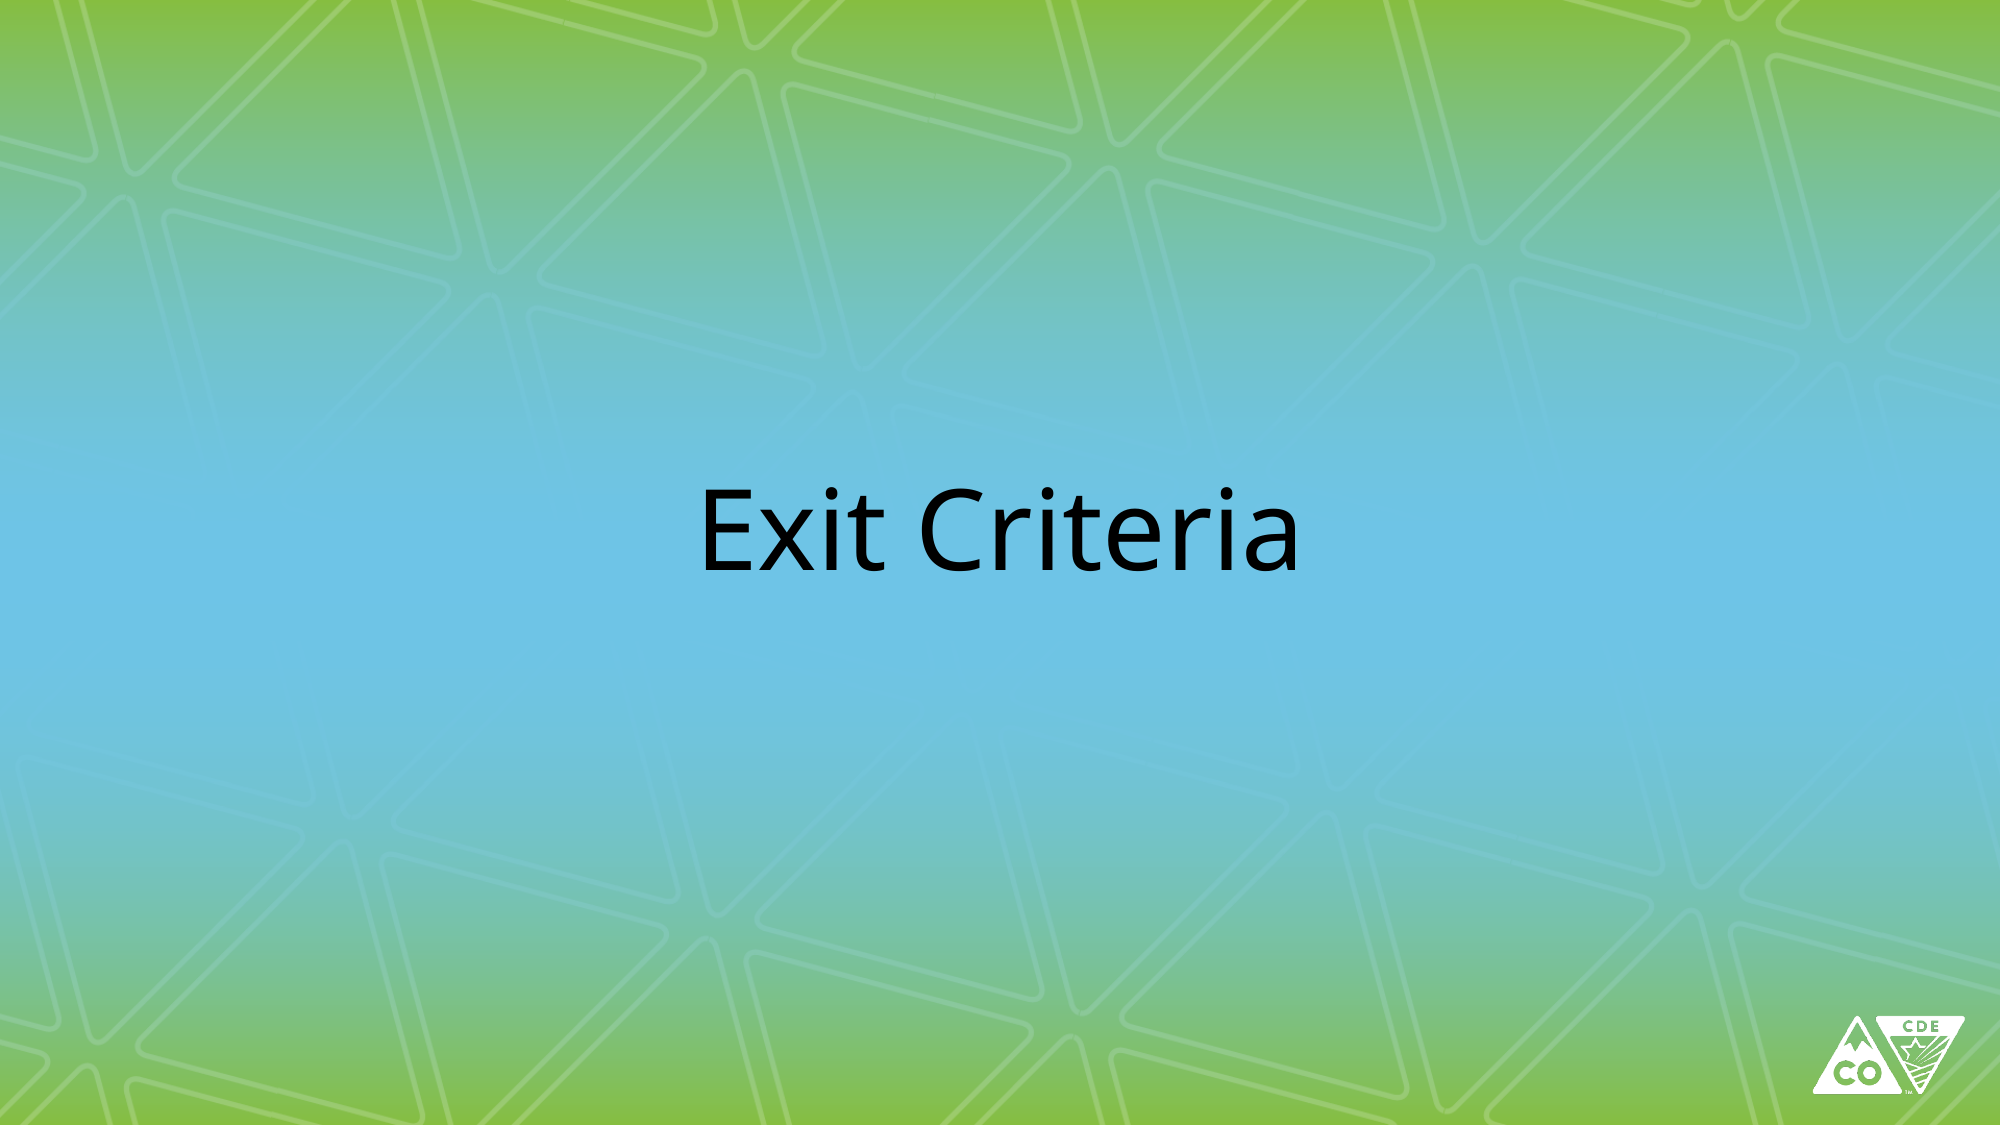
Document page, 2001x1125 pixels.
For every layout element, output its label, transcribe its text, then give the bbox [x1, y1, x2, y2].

title Exit Criteria [150, 338, 1850, 730]
picture [0, 0, 2000, 1125]
